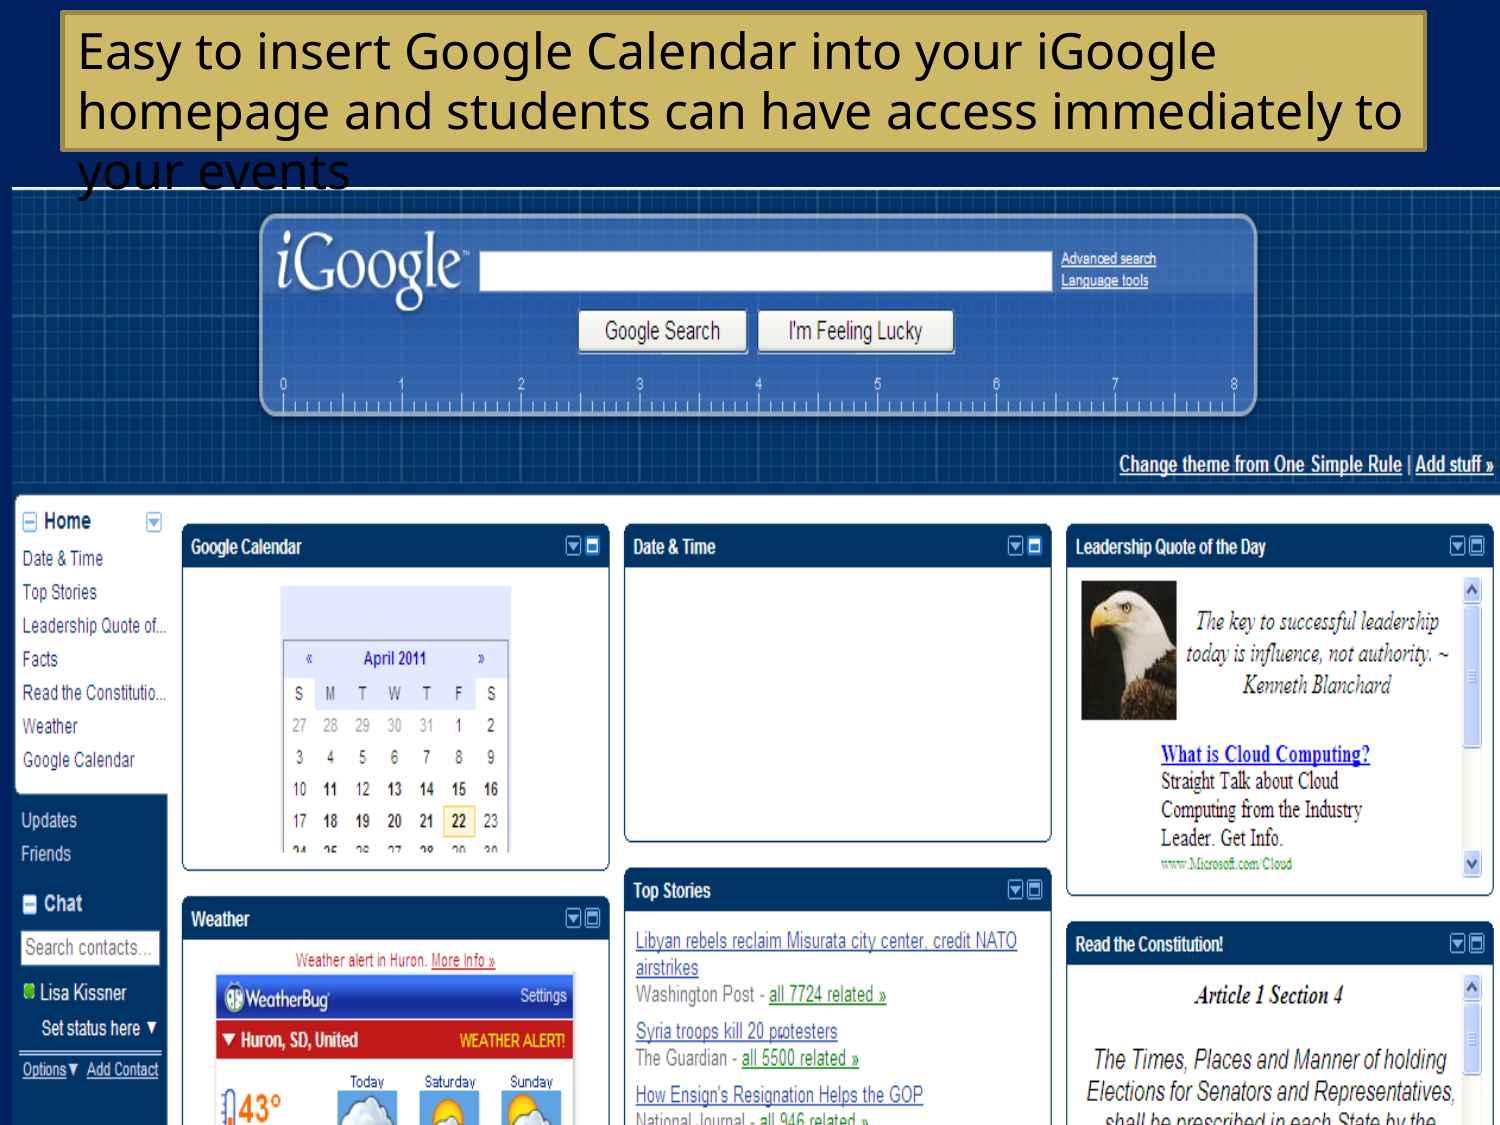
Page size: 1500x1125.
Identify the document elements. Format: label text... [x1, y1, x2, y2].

picture [12, 187, 1500, 1125]
text_box Easy to insert Google Calendar into your iGoogle homepage and students can have access immediately to your events [62, 12, 1438, 187]
